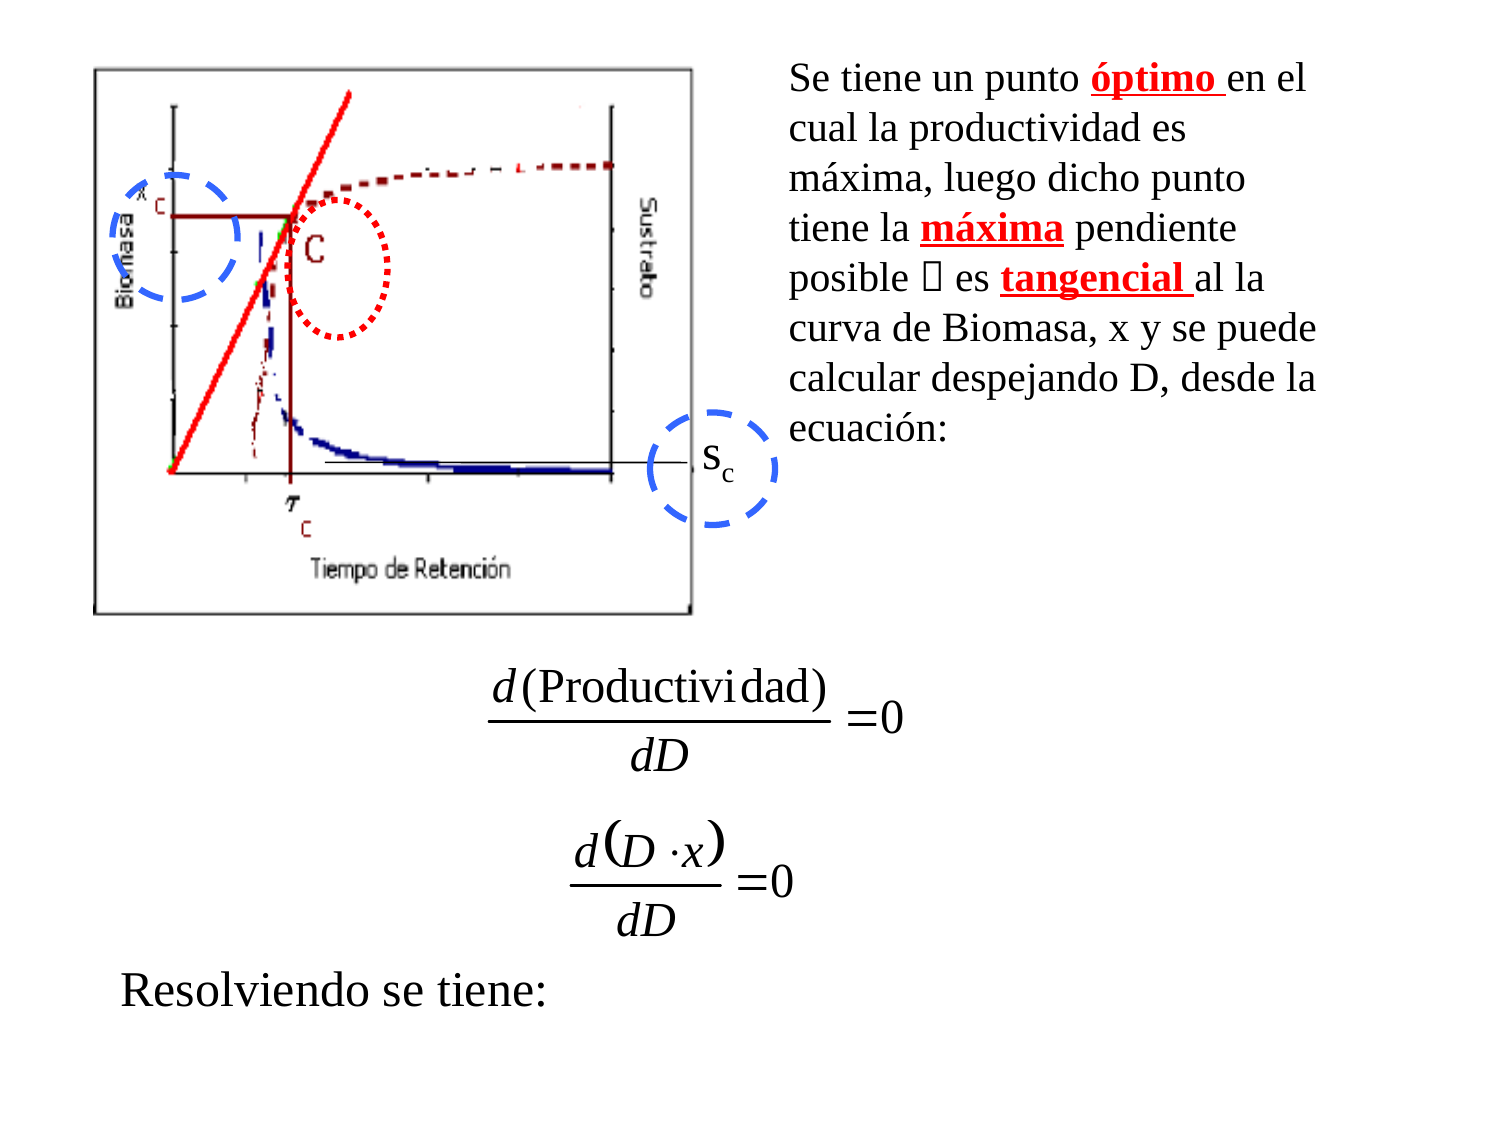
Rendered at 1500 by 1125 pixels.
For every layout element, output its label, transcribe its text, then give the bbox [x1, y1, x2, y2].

text_box Se tiene un punto óptimo en el cual la productividad es máxima, luego dicho punto tiene la máxima pendiente posible  es tangencial al la curva de Biomasa, x y se puede calcular despejando D, desde la ecuación: [773, 42, 1349, 529]
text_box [562, 820, 802, 947]
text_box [480, 656, 914, 783]
text_box Resolviendo se tiene: [105, 949, 985, 1024]
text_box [112, 174, 776, 526]
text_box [93, 58, 709, 647]
